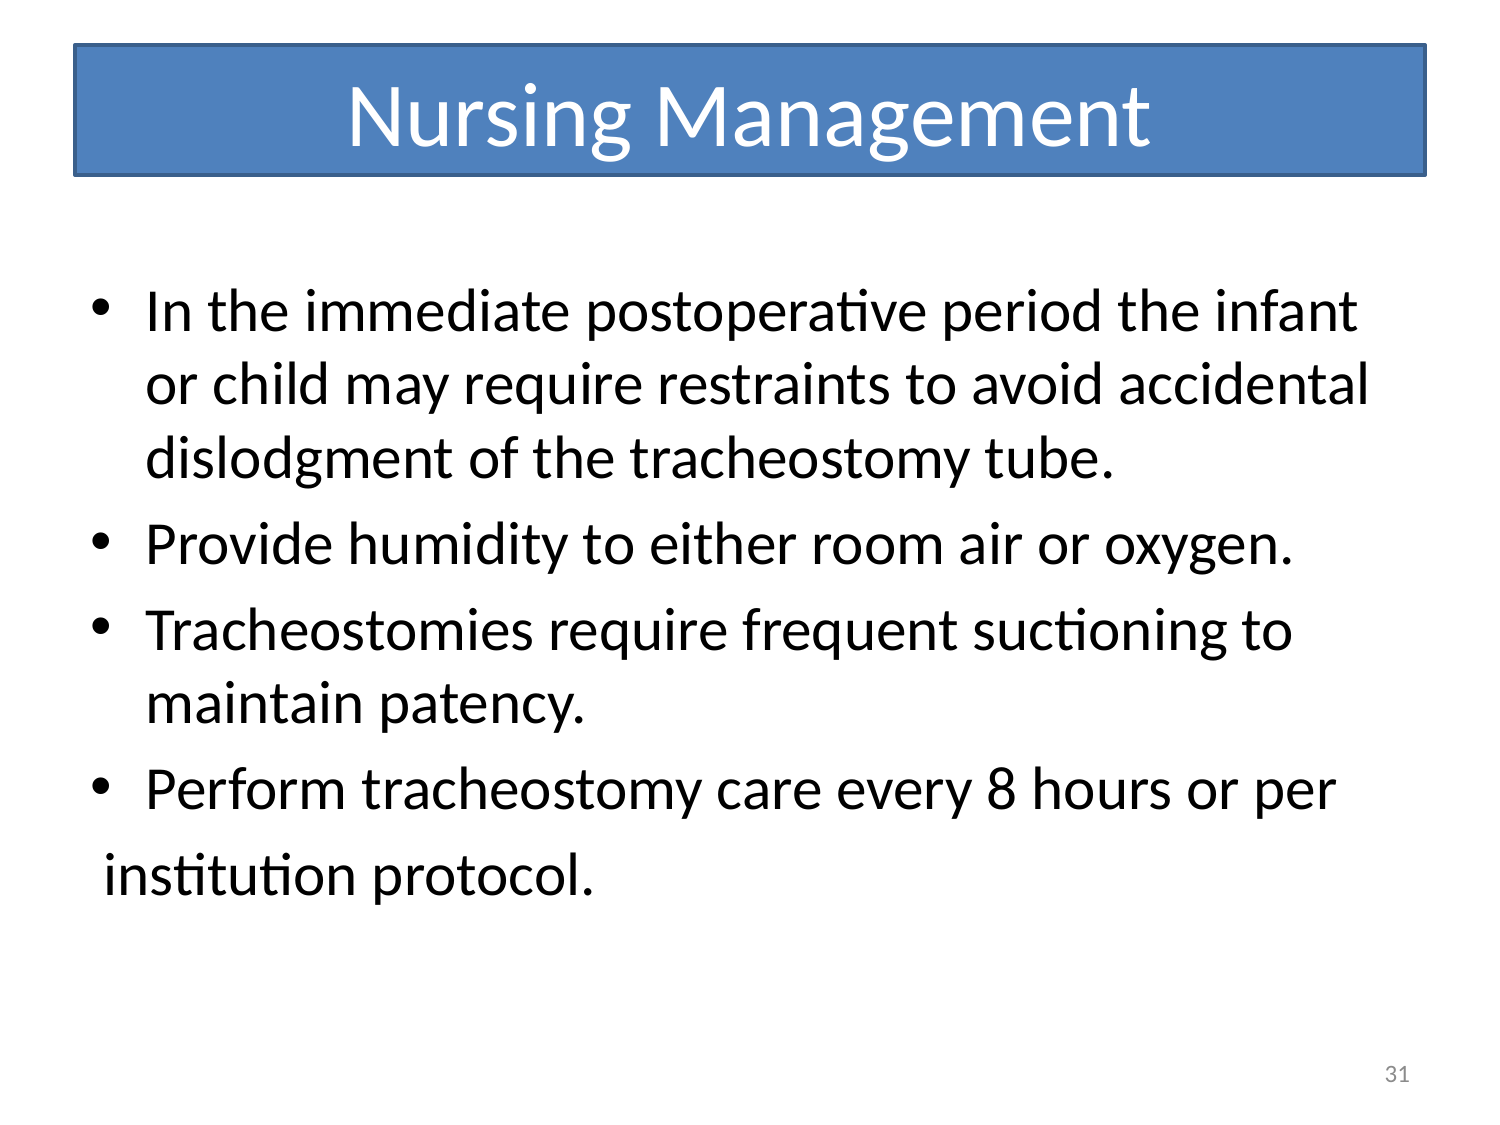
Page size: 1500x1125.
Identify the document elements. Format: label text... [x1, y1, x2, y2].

title Nursing Management [73, 43, 1427, 177]
list In the immediate postoperative period the infant or child may require restraints to avoid accidental dislodgment of the tracheostomy tube. Provide humidity to either room air or oxygen. Tracheostomies require frequent suctioning to maintain patency. Perform tracheostomy care every 8 hours or per institution protocol. [75, 262, 1425, 1005]
slide_number 31 [1074, 1042, 1425, 1103]
